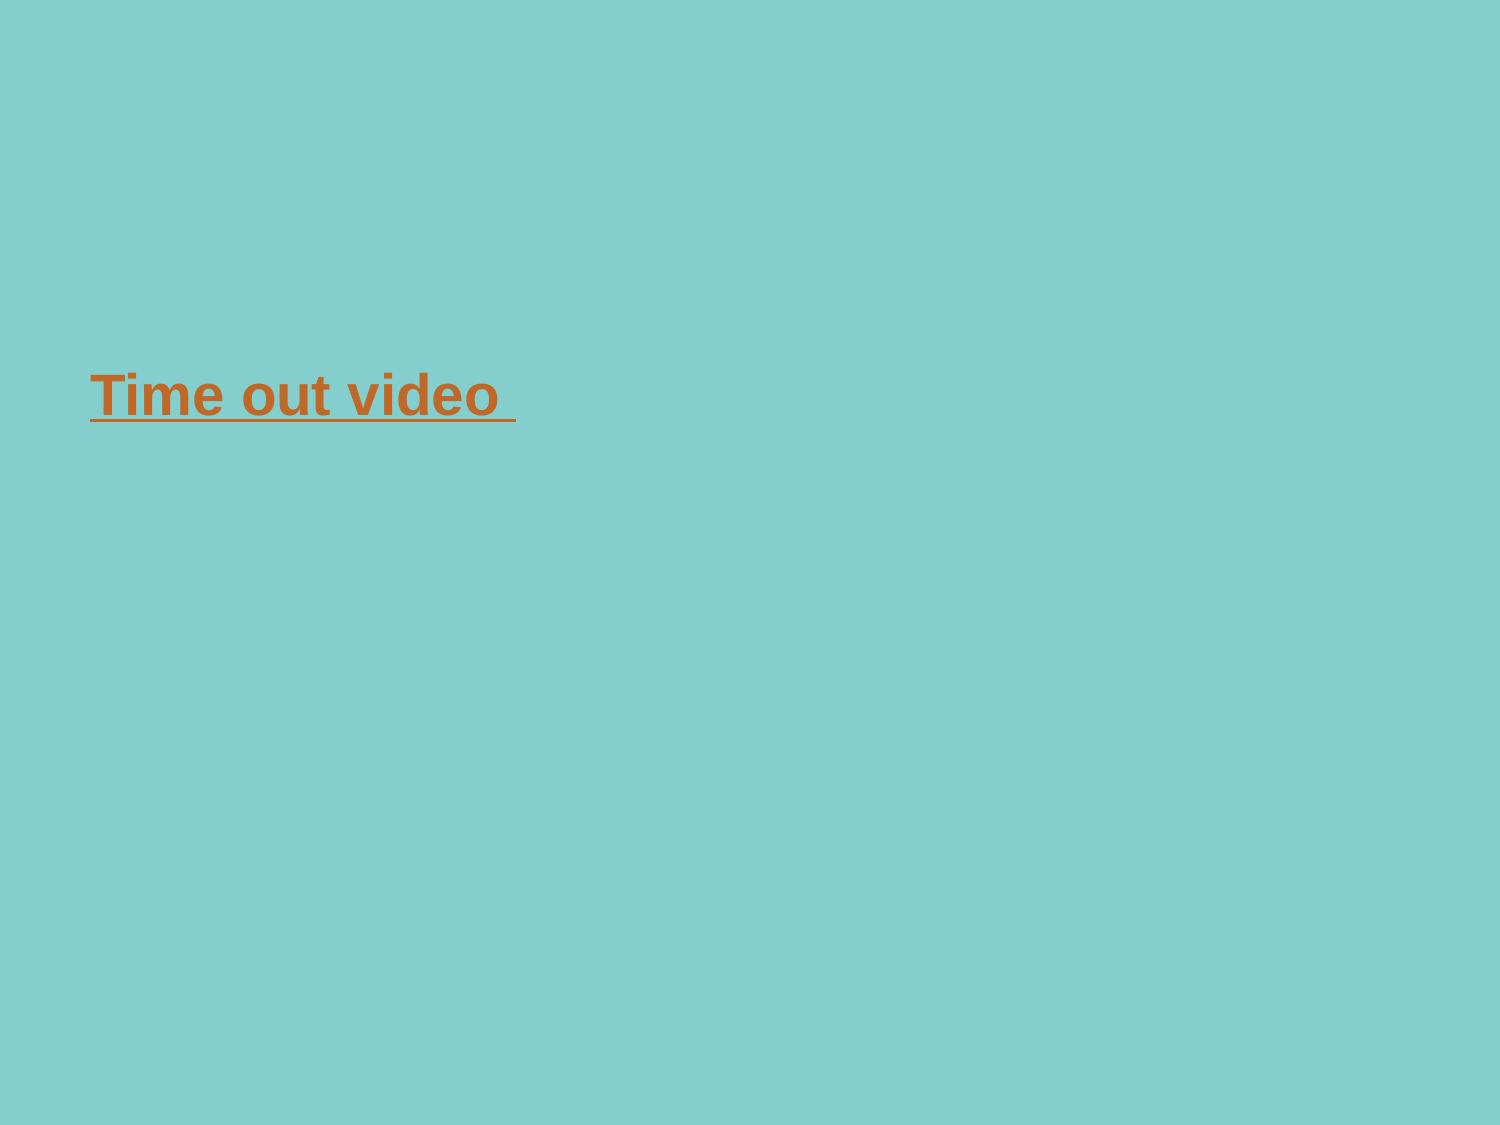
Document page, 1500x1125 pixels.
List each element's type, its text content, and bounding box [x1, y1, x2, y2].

list Time out video [75, 350, 1438, 913]
